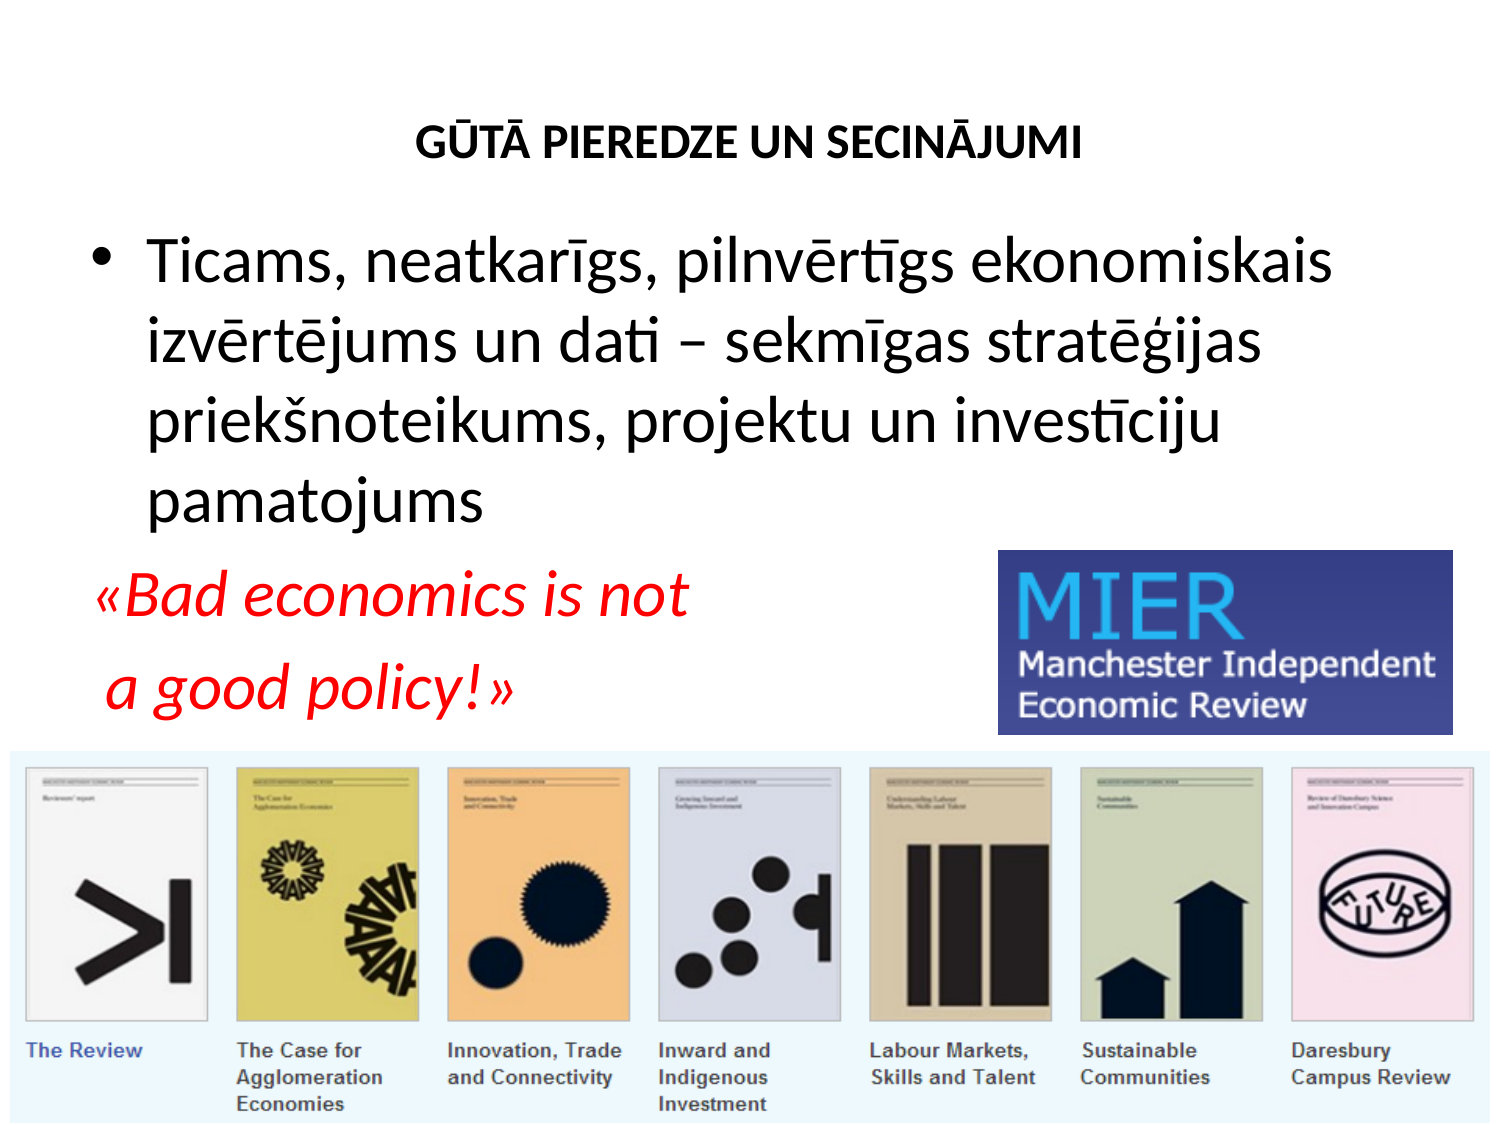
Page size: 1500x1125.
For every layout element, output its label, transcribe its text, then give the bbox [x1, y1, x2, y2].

title GŪTĀ PIEREDZE UN SECINĀJUMI [75, 45, 1425, 208]
picture [997, 550, 1453, 736]
list Ticams, neatkarīgs, pilnvērtīgs ekonomiskais izvērtējums un dati – sekmīgas stratēģijas priekšnoteikums, projektu un investīciju pamatojums «Bad economics is not a good policy!» [75, 208, 1425, 749]
picture [9, 751, 1490, 1124]
